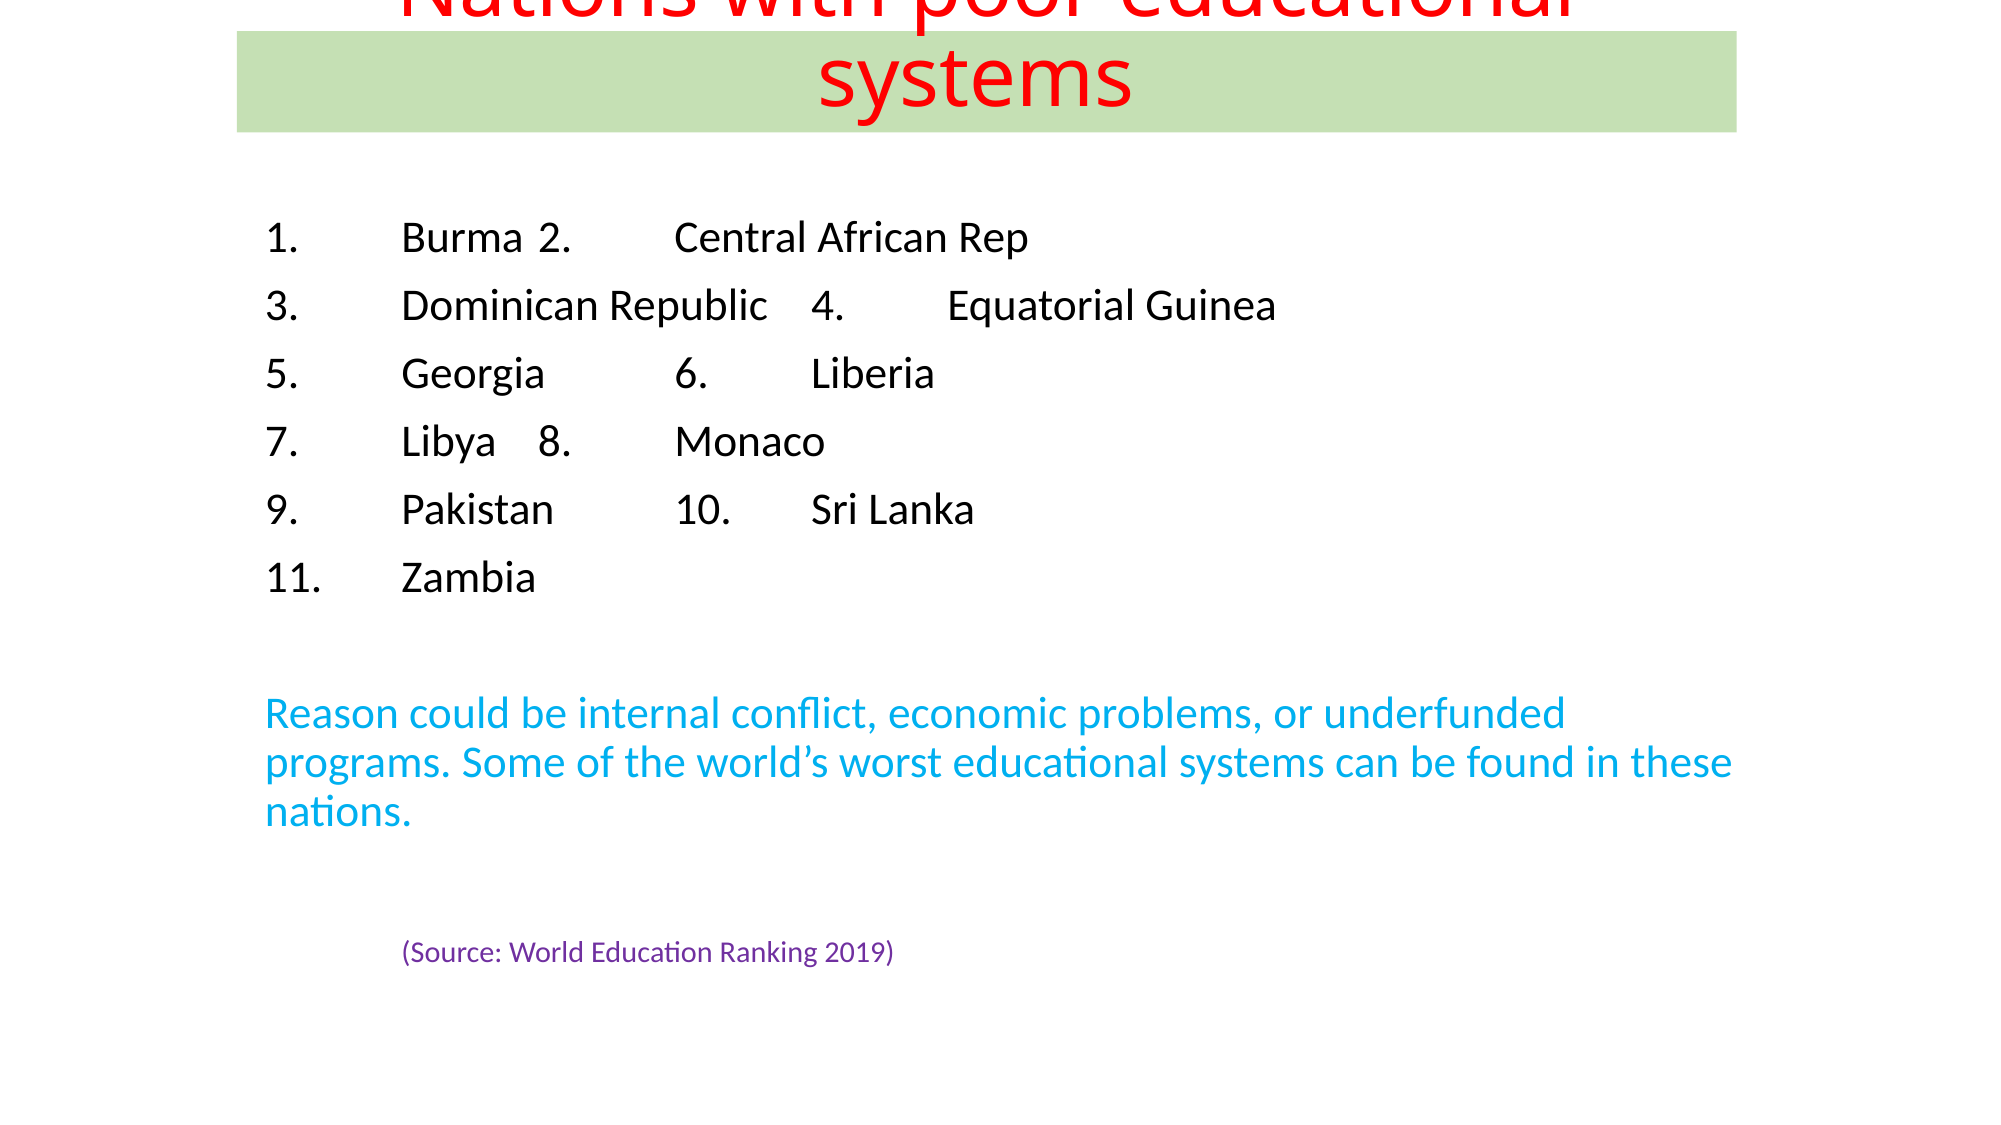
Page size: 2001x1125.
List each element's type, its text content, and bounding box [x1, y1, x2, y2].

title Nations with poor educational systems [236, 31, 1737, 133]
subtitle 1. Burma 2. Central African Rep 3. Dominican Republic 4. Equatorial Guinea 5. Georgia 6. Liberia 7. Libya 8. Monaco 9. Pakistan 10. Sri Lanka 11. Zambia Reason could be internal conflict, economic problems, or underfunded programs. Some of the world’s worst educational systems can be found in these nations. (Source: World Education Ranking 2019) [249, 132, 1750, 986]
